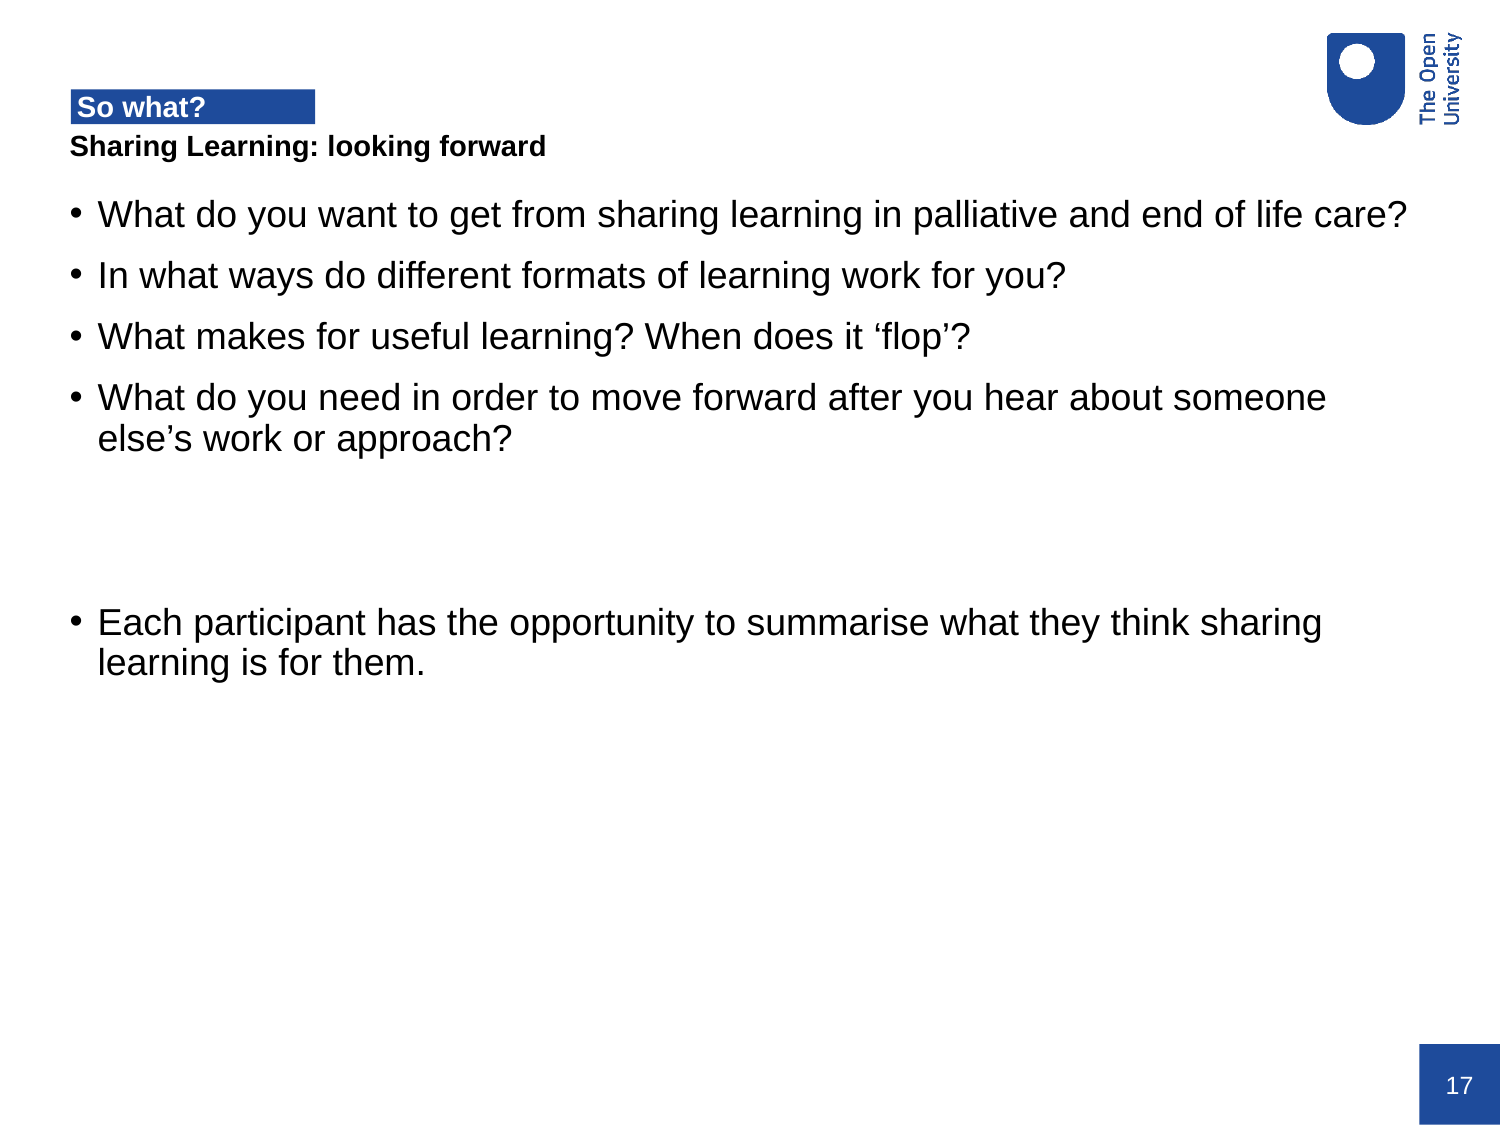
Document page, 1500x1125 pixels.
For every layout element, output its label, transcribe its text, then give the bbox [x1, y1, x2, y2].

title So what? [70, 89, 316, 124]
list Sharing Learning: looking forward [63, 124, 1281, 167]
picture [1327, 32, 1462, 125]
list What do you want to get from sharing learning in palliative and end of life care? In what ways do different formats of learning work for you? What makes for useful learning? When does it ‘flop’? What do you need in order to move forward after you hear about someone else’s work or approach? Each participant has the opportunity to summarise what they think sharing learning is for them. [63, 188, 1420, 1045]
